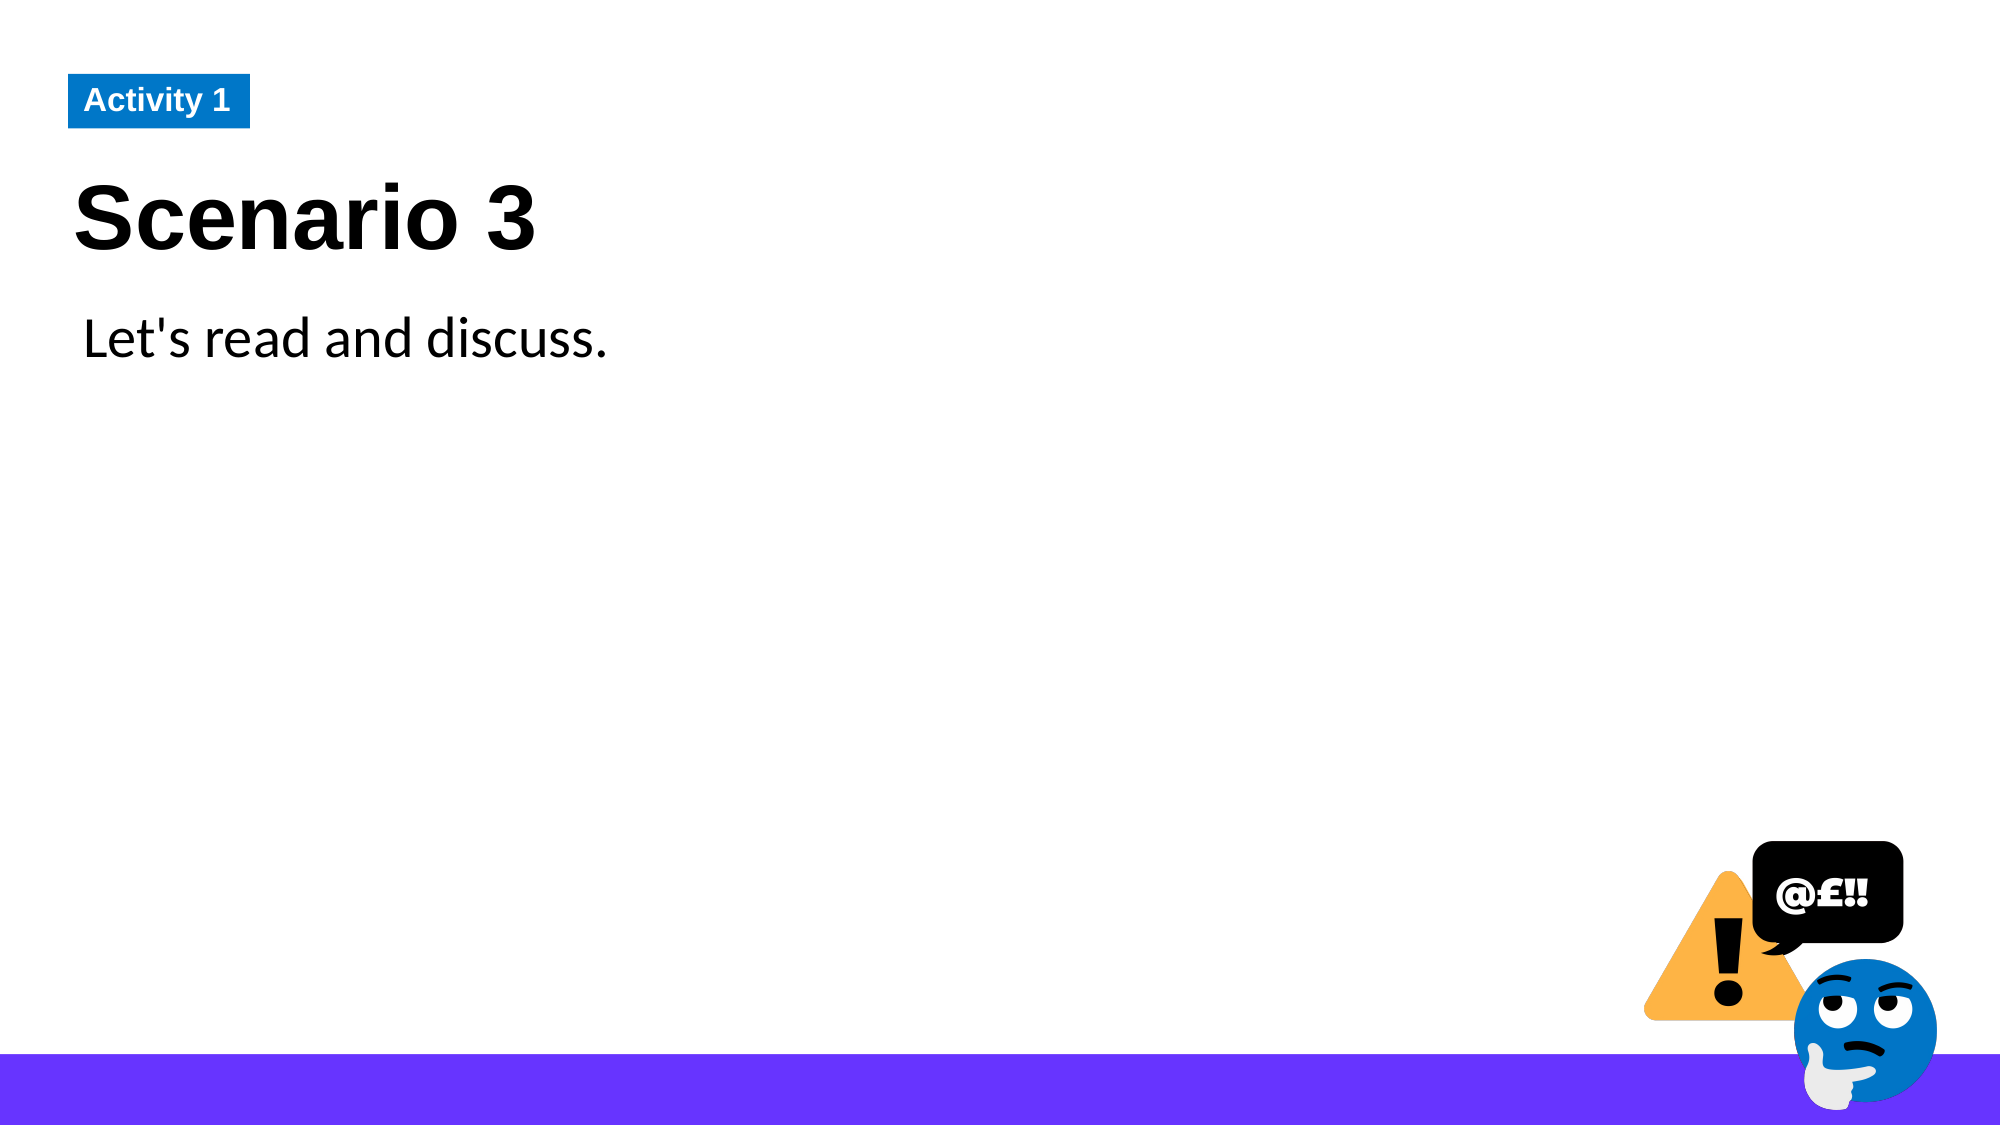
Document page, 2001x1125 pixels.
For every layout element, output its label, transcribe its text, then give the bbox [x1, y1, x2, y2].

text_box Activity 1 [68, 73, 250, 129]
picture [0, 0, 2000, 1125]
text_box Scenario 3 [59, 59, 1857, 278]
list Let's read and discuss. [68, 299, 1794, 1014]
